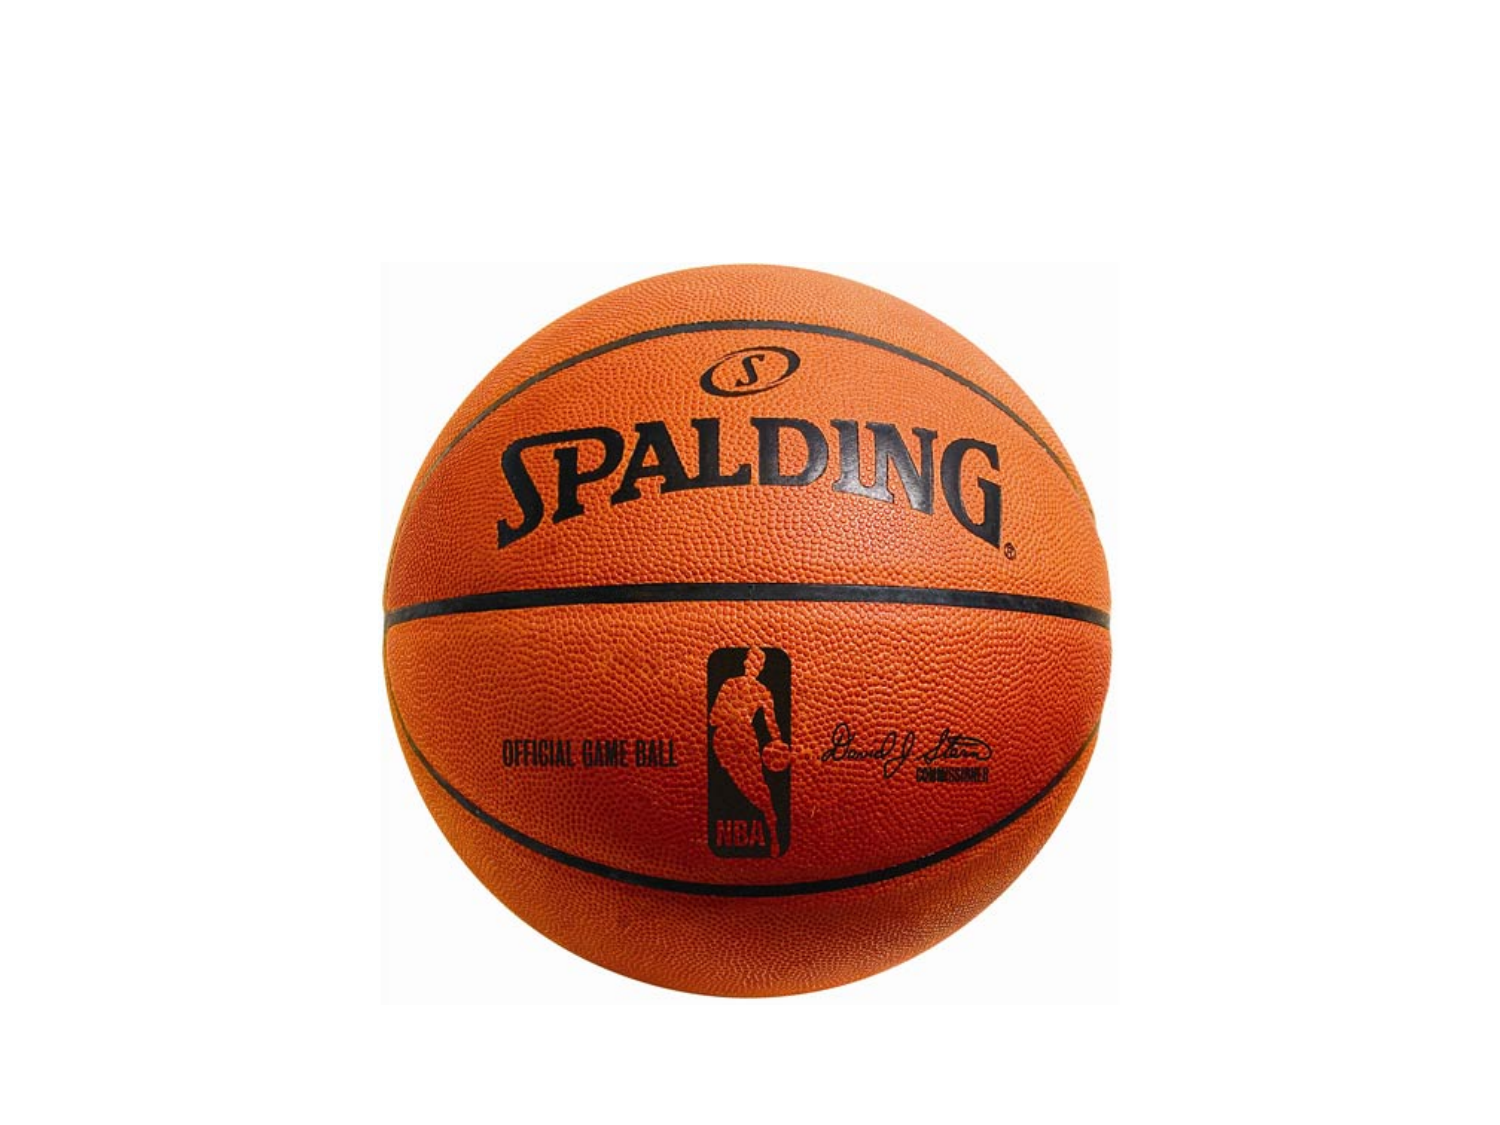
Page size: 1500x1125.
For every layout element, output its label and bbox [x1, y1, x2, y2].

list [378, 262, 1122, 1006]
